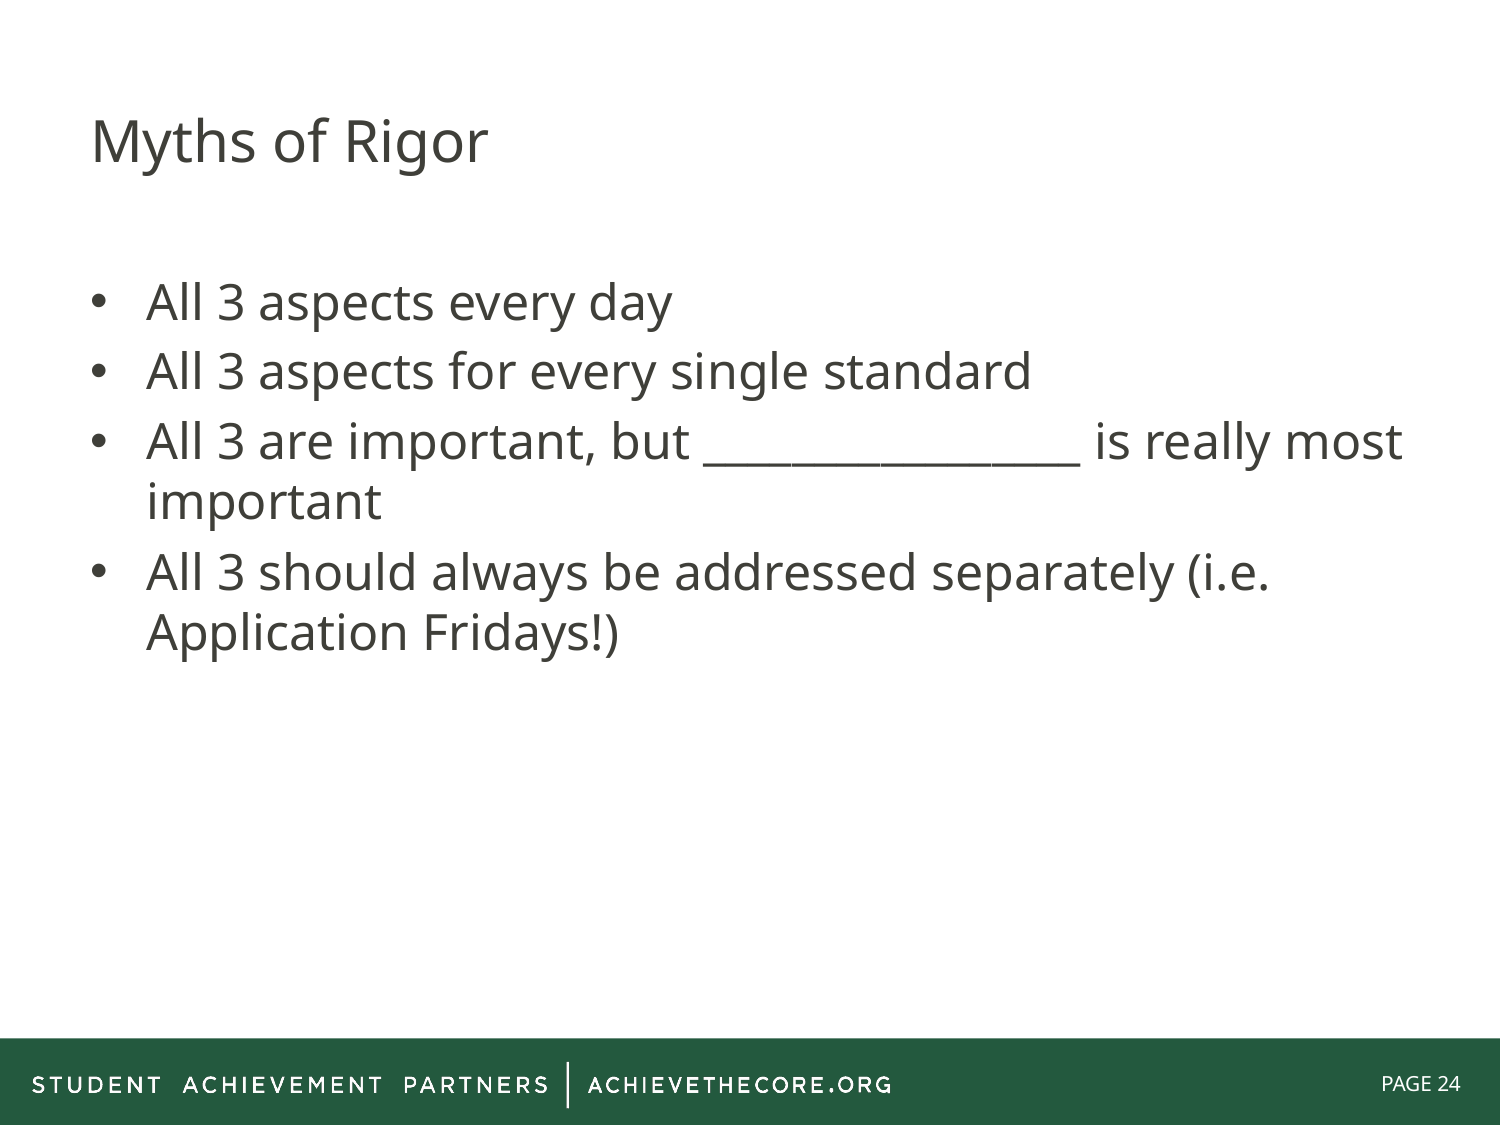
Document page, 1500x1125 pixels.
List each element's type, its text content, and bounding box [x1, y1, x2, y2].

picture [12, 1055, 911, 1112]
list All 3 aspects every day All 3 aspects for every single standard All 3 are important, but _________________ is really most important All 3 should always be addressed separately (i.e. Application Fridays!) [75, 262, 1425, 1005]
title Myths of Rigor [75, 45, 1425, 233]
